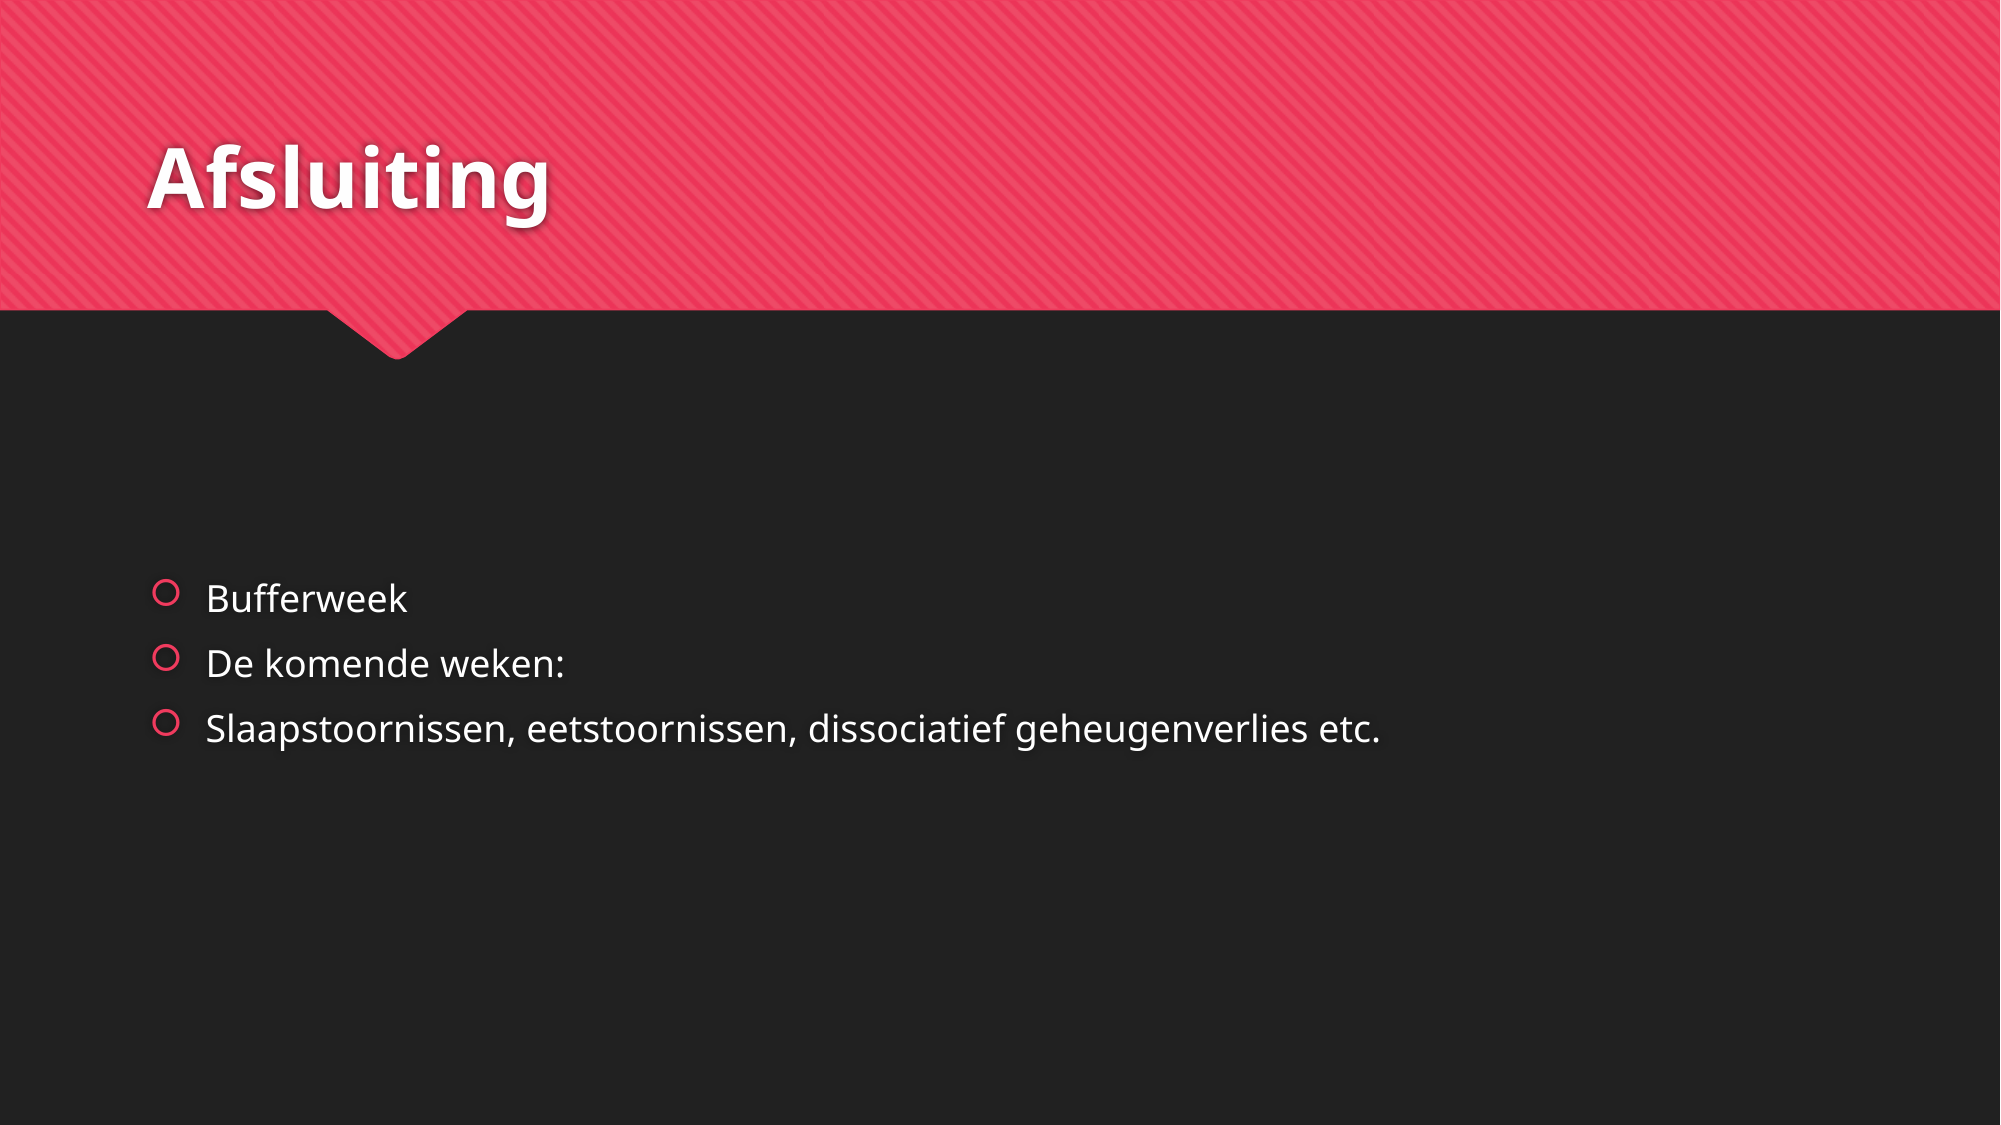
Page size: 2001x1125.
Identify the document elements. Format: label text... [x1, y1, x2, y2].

list Bufferweek De komende weken: Slaapstoornissen, eetstoornissen, dissociatief geheugenverlies etc. [134, 364, 1866, 962]
title Afsluiting [132, 73, 1868, 233]
